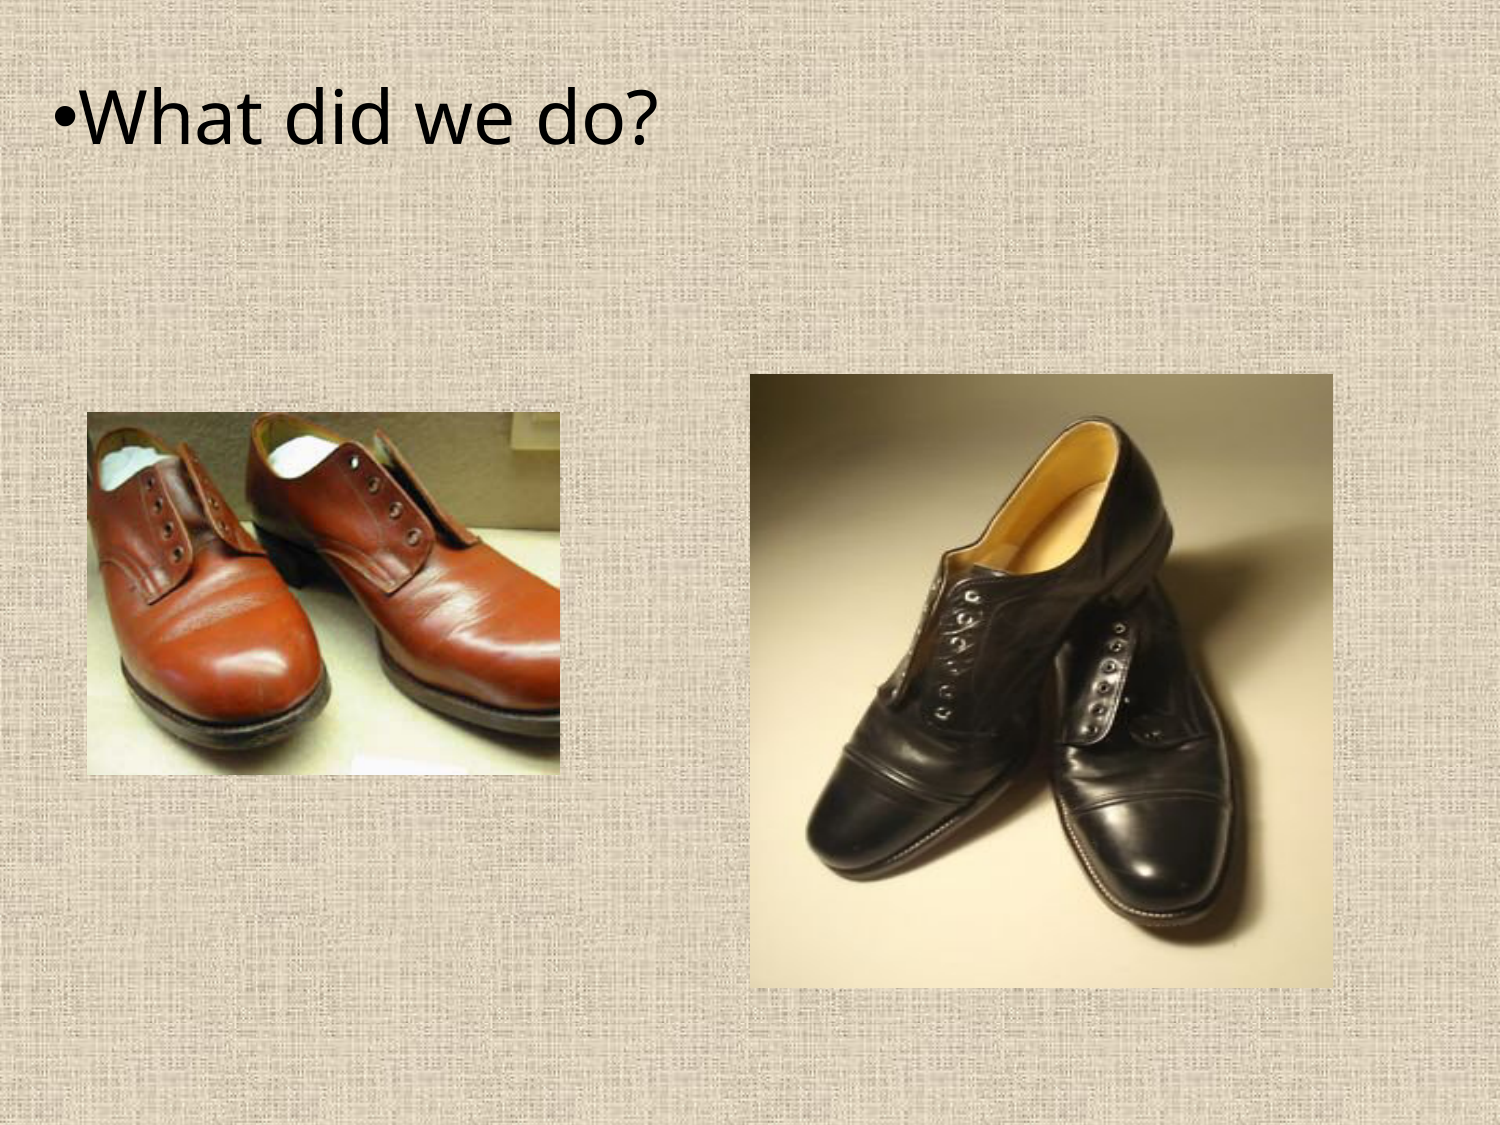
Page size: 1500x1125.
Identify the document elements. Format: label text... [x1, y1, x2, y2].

subtitle What did we do? [37, 62, 1088, 188]
picture [0, 0, 1500, 1125]
